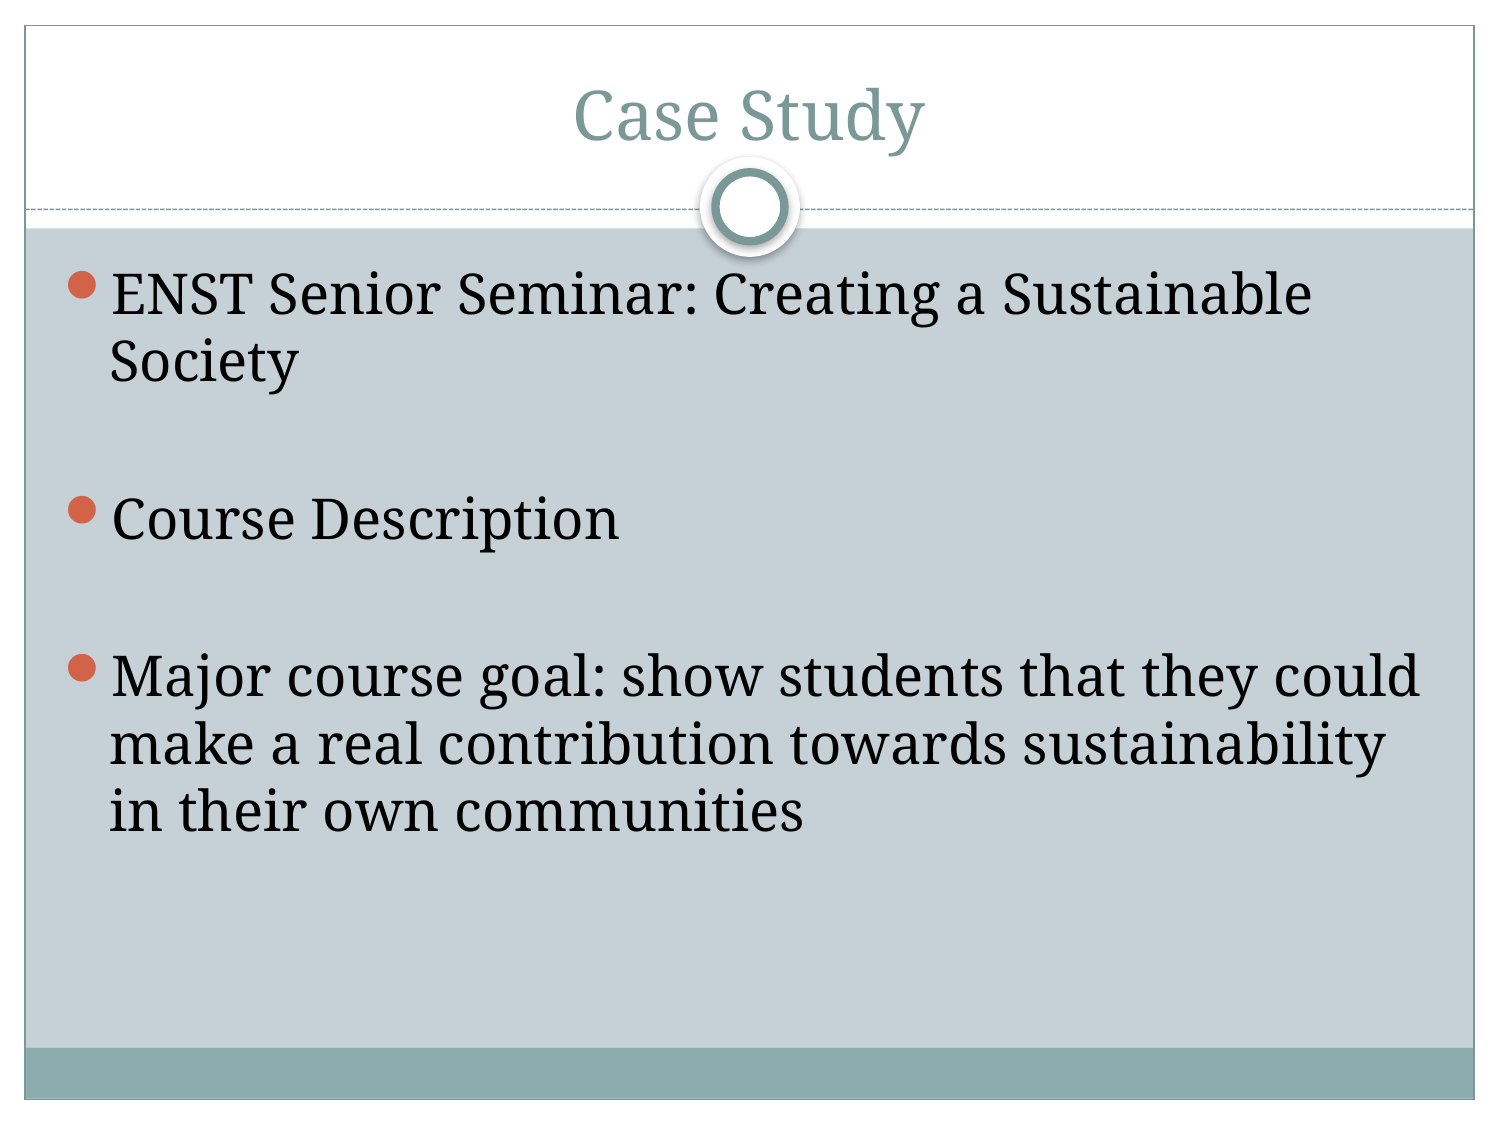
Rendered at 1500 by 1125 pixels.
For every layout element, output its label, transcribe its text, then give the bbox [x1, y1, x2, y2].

list ENST Senior Seminar: Creating a Sustainable Society Course Description Major course goal: show students that they could make a real contribution towards sustainability in their own communities [49, 250, 1445, 1001]
title Case Study [49, 37, 1450, 162]
